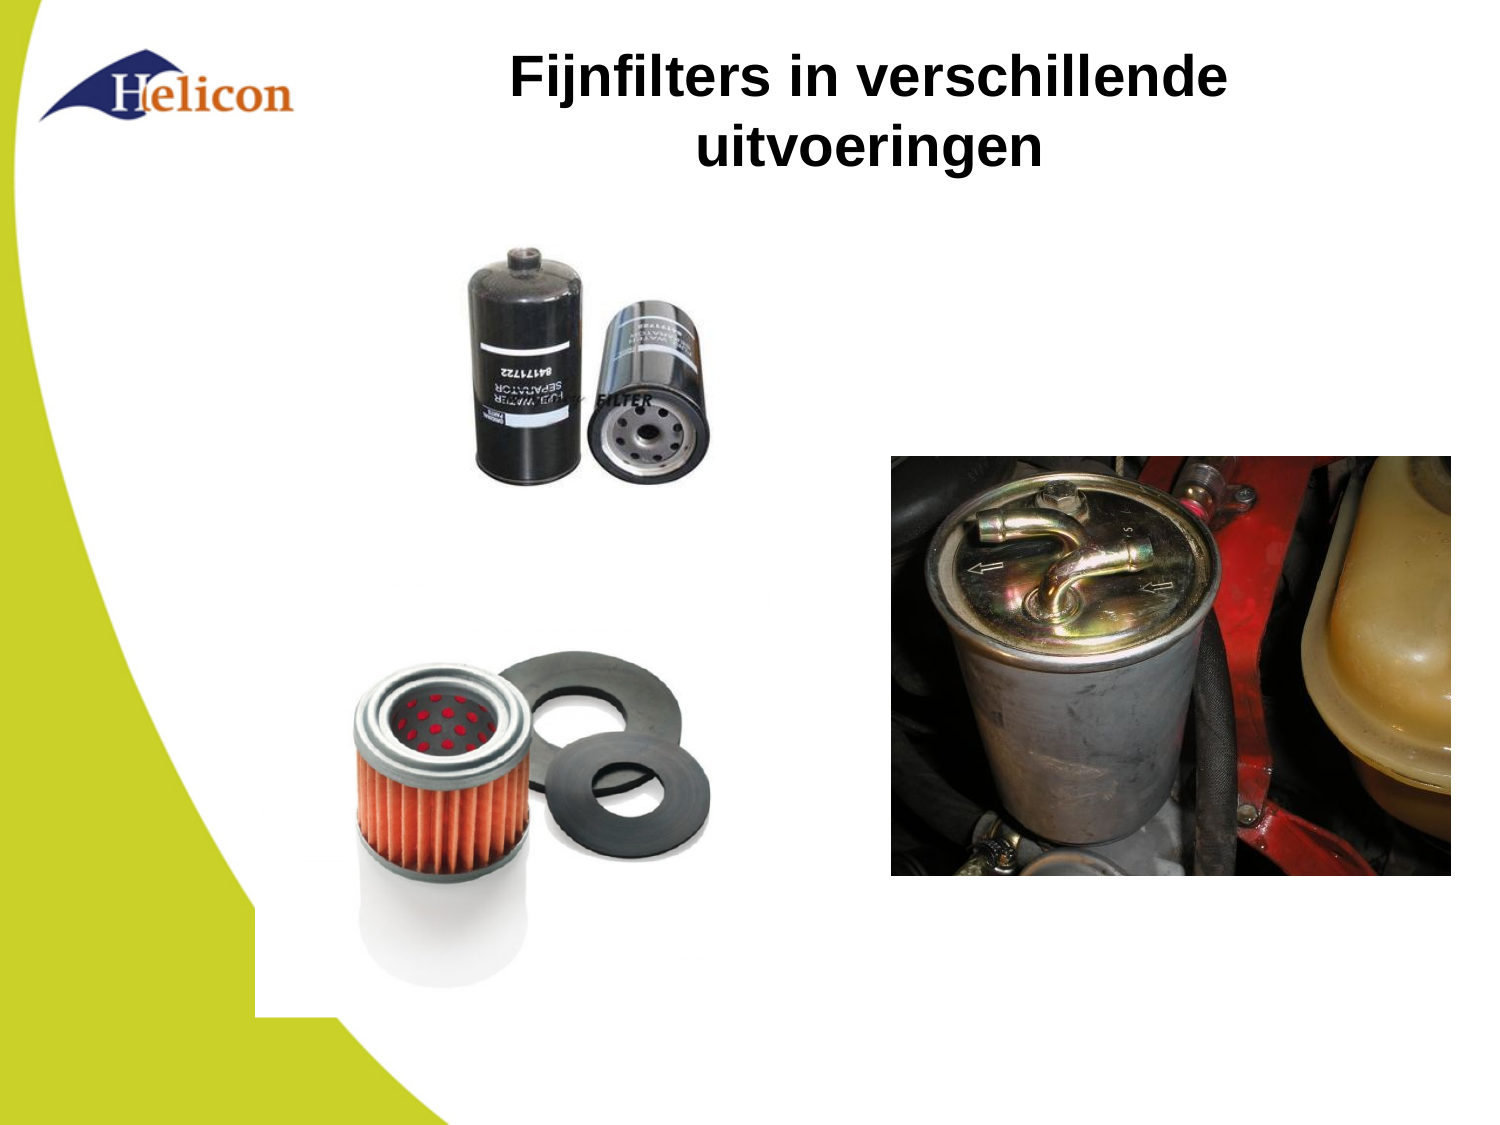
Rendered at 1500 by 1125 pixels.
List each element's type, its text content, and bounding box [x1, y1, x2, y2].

title Fijnfilters in verschillende uitvoeringen [324, 54, 1415, 161]
picture [0, 0, 1500, 1125]
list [891, 455, 1452, 876]
